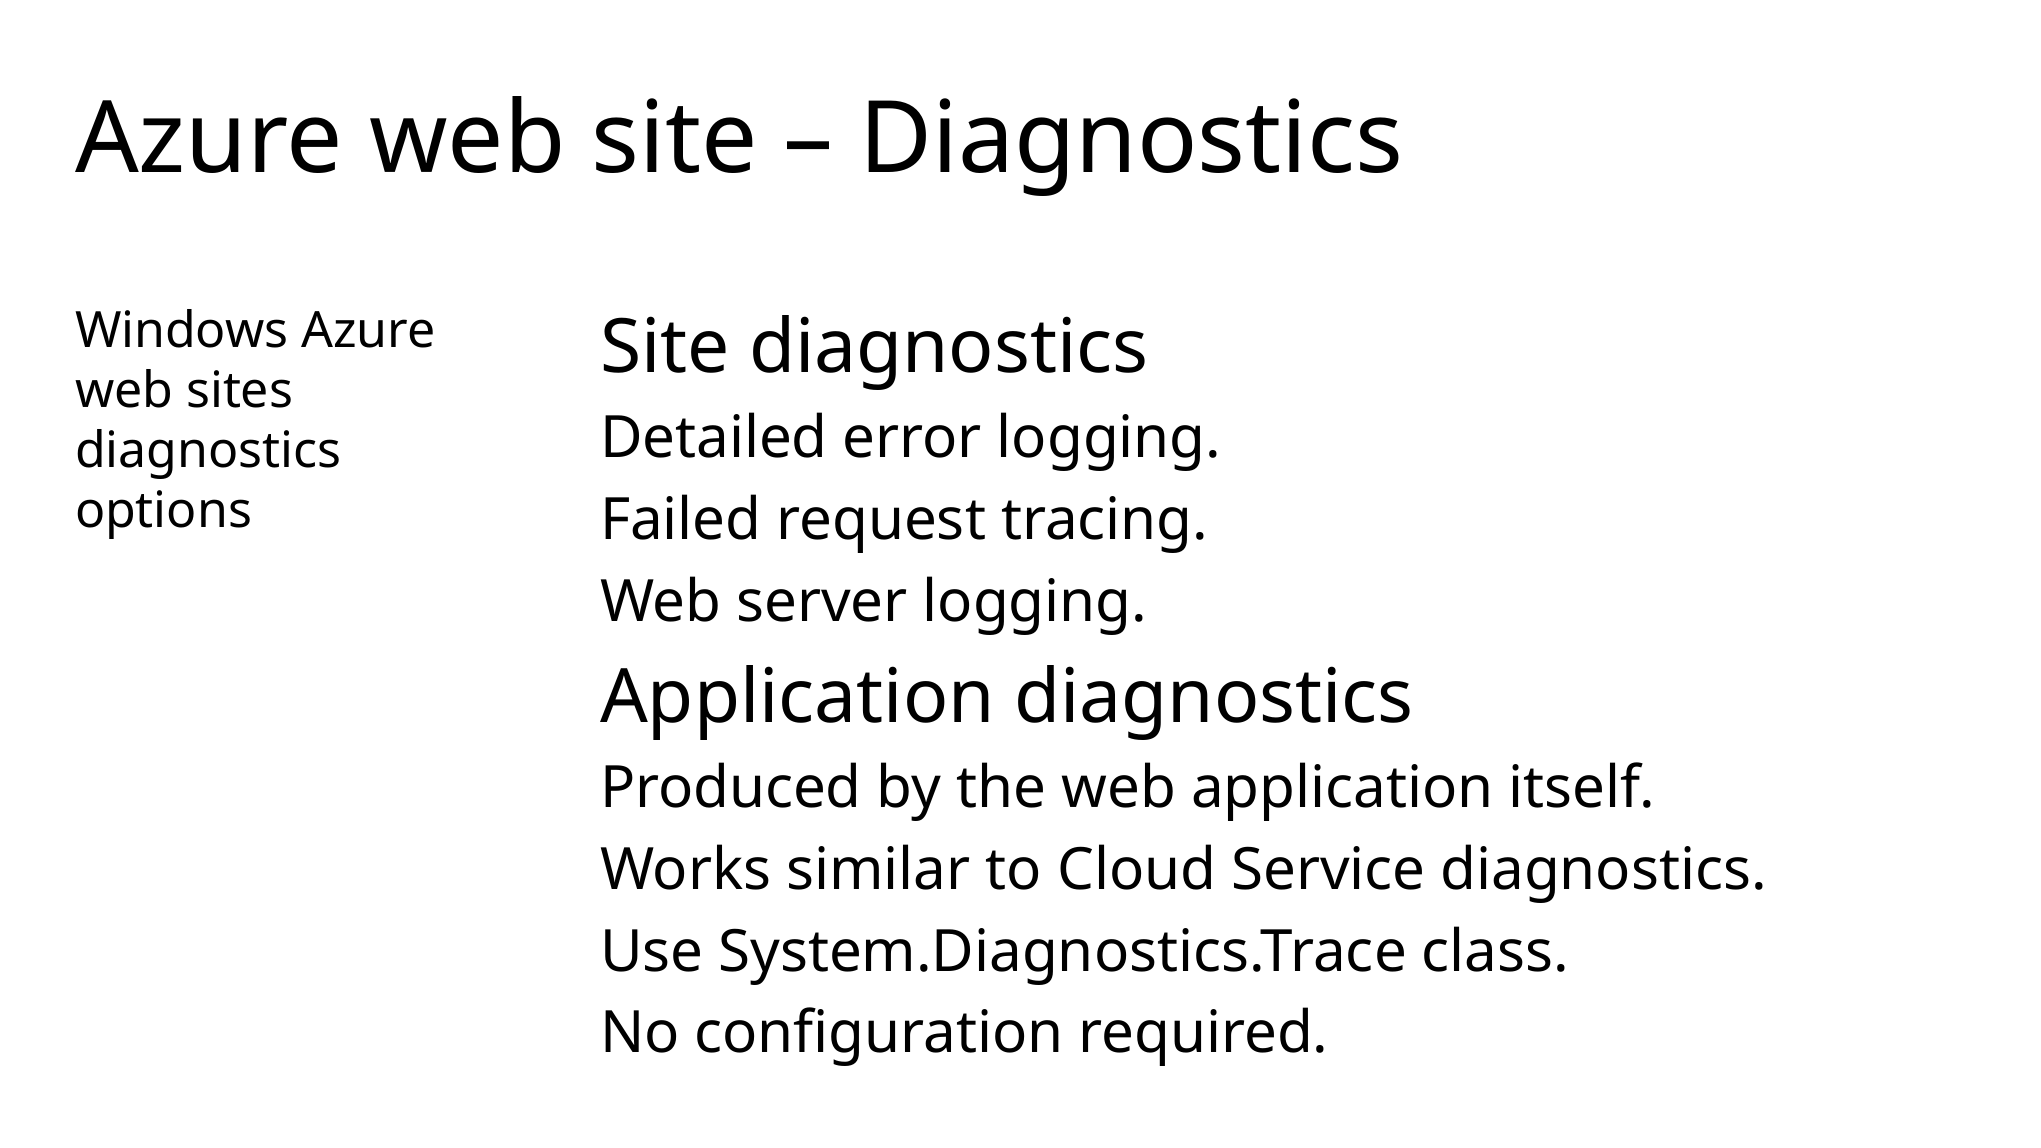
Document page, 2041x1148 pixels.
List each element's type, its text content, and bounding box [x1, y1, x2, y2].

list Site diagnostics Detailed error logging. Failed request tracing. Web server logging. Application diagnostics Produced by the web application itself. Works similar to Cloud Service diagnostics. Use System.Diagnostics.Trace class. No configuration required. [570, 273, 1996, 1099]
list Windows Azure web sites diagnostics options [45, 273, 496, 1099]
title Azure web site – Diagnostics [45, 48, 1996, 199]
